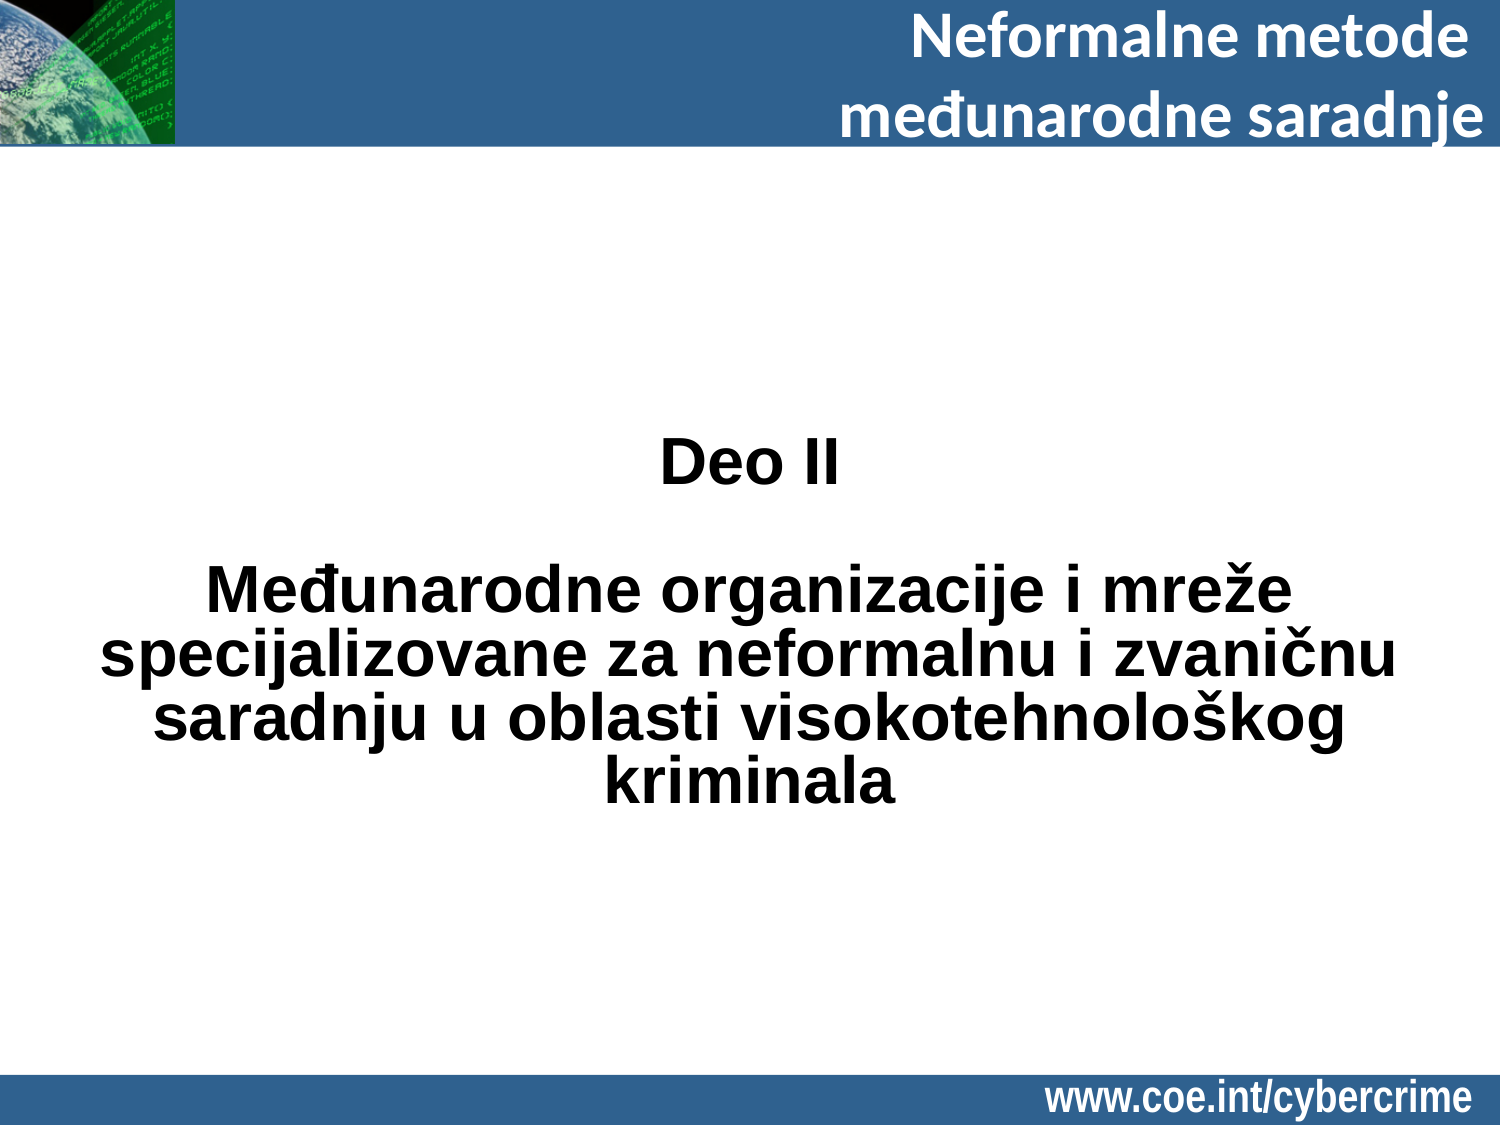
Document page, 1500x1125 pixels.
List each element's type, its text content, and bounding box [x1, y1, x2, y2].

text_box Neformalne metode međunarodne saradnje [177, 0, 1500, 149]
text_box www.coe.int/cybercrime [1030, 1059, 1500, 1125]
text_box [0, 1073, 1030, 1125]
text_box Deo II Međunarodne organizacije i mreže specijalizovane za neformalnu i zvaničnu saradnju u oblasti visokotehnološkog kriminala [50, 425, 1450, 825]
picture [0, 0, 175, 144]
